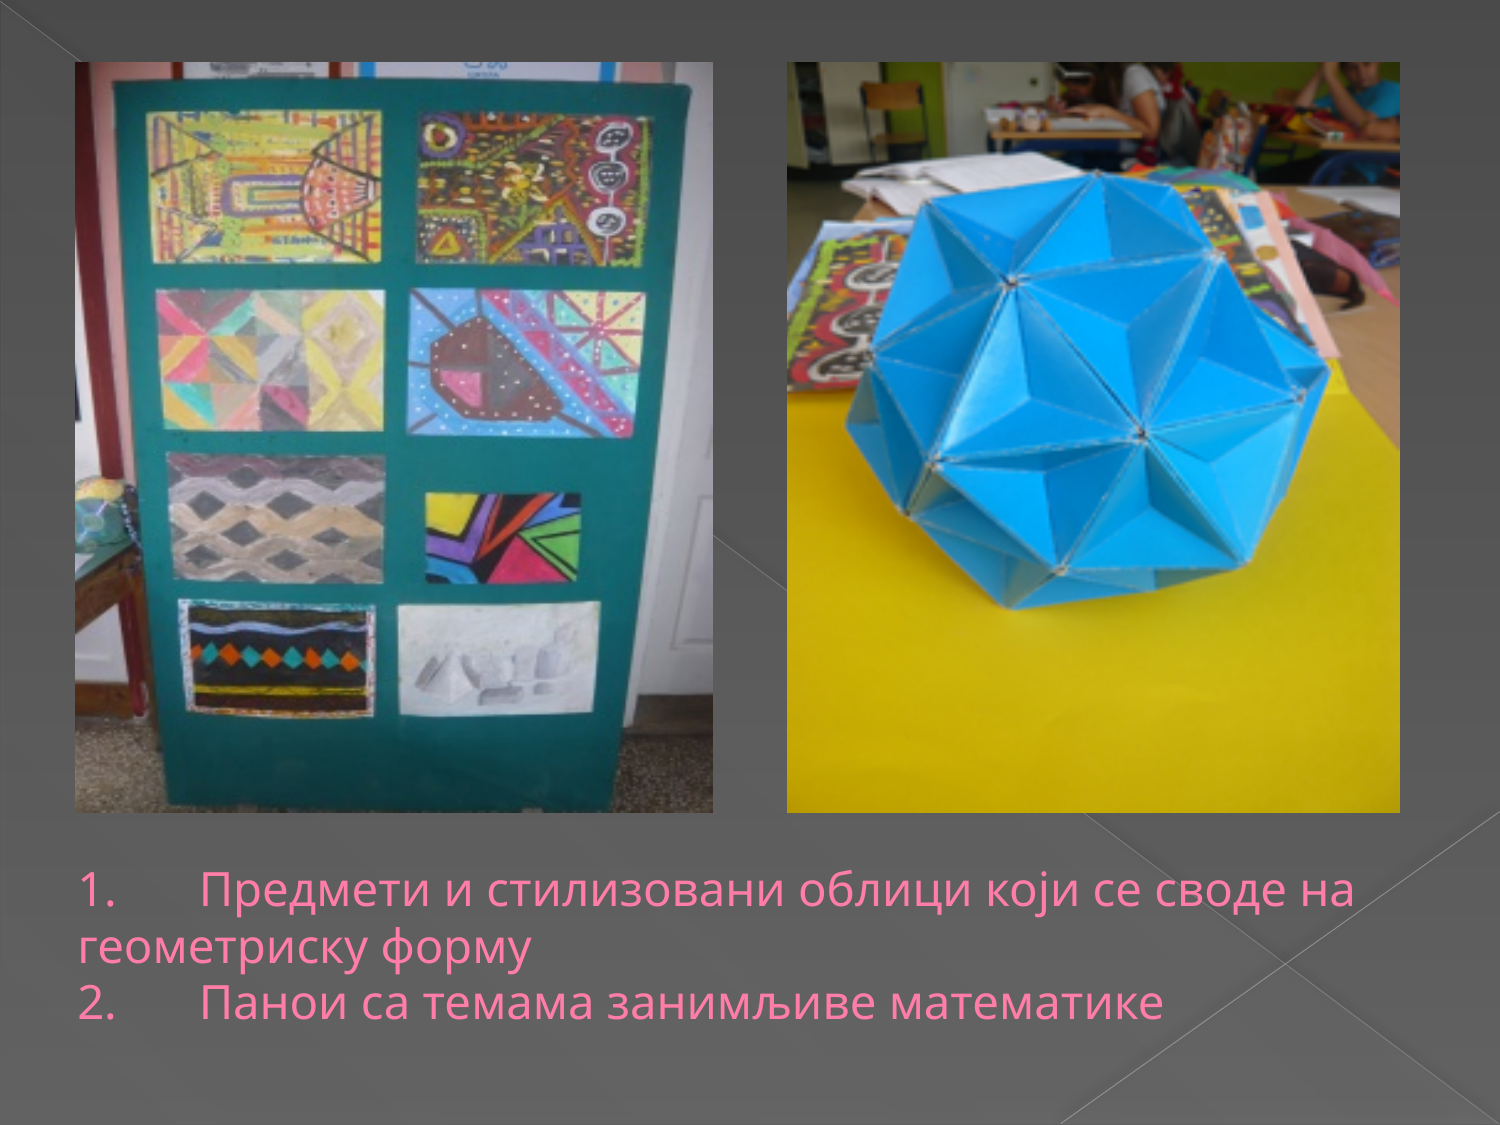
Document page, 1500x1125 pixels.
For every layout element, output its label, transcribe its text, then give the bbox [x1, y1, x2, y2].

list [787, 62, 1401, 813]
title 1. Предмети и стилизовани облици који се своде на геометриску форму 2. Панои са темама занимљиве математике [62, 849, 1413, 1080]
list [74, 62, 713, 813]
